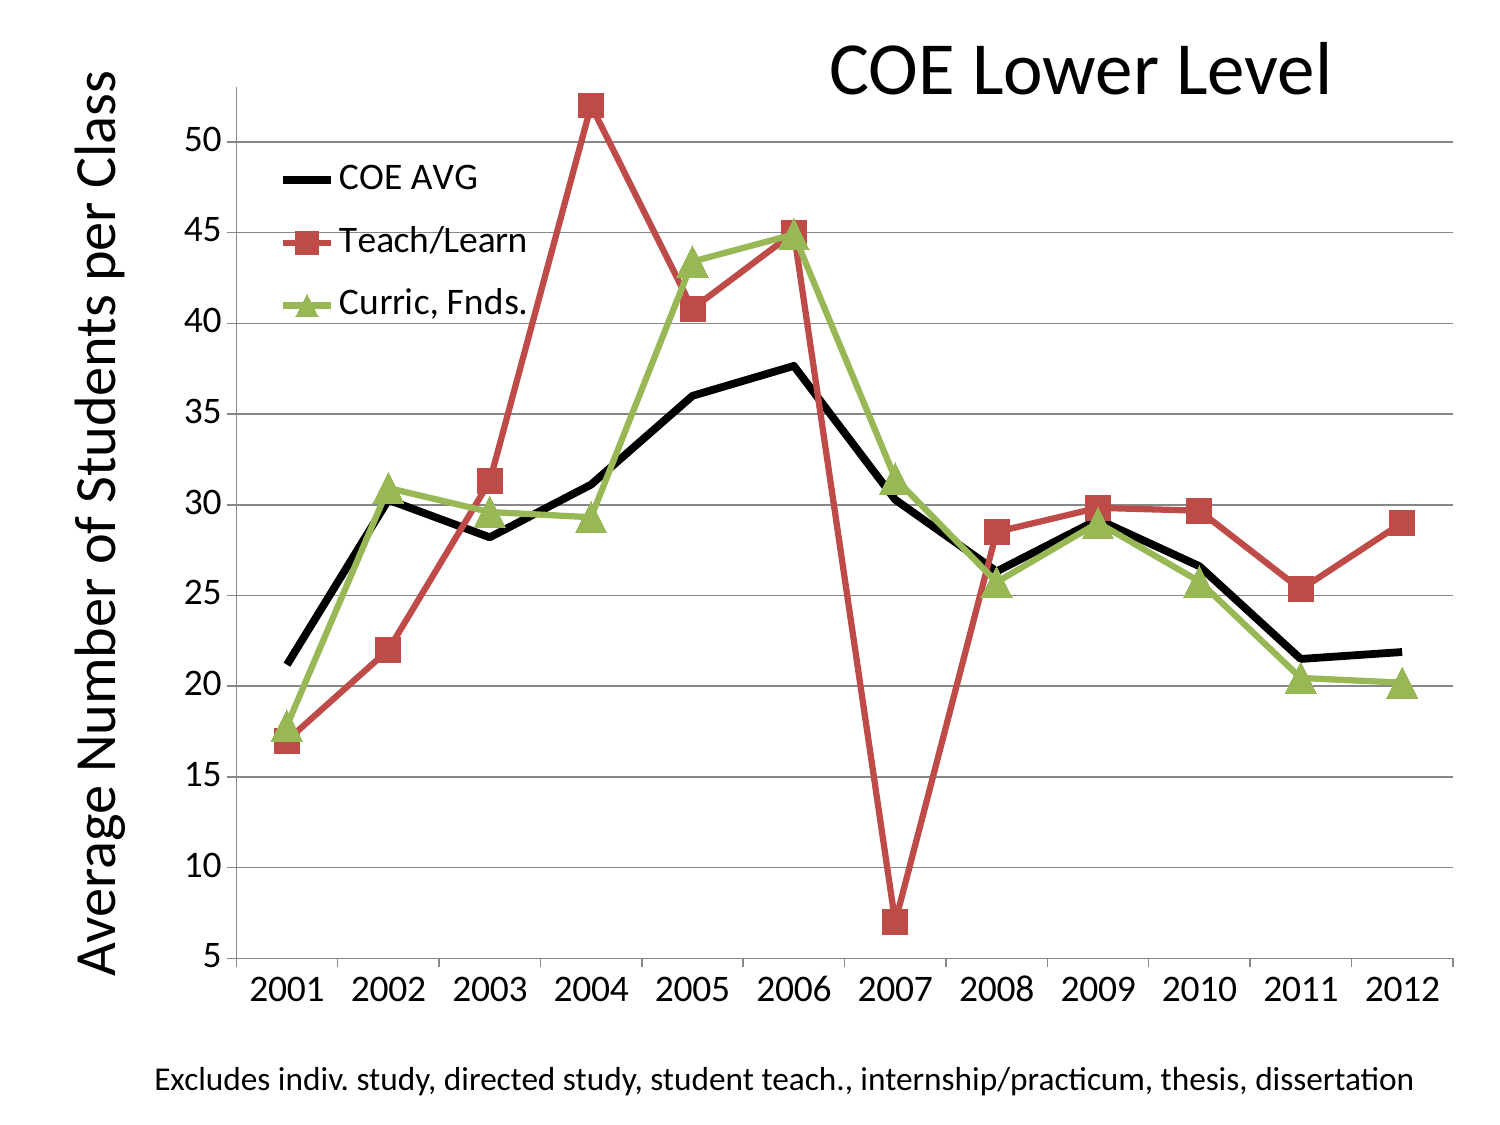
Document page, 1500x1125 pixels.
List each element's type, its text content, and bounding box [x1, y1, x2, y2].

chart [149, 0, 1463, 1038]
text_box Excludes indiv. study, directed study, student teach., internship/practicum, thesis, dissertation [139, 1049, 1431, 1105]
text_box Average Number of Students per Class [50, 55, 135, 991]
